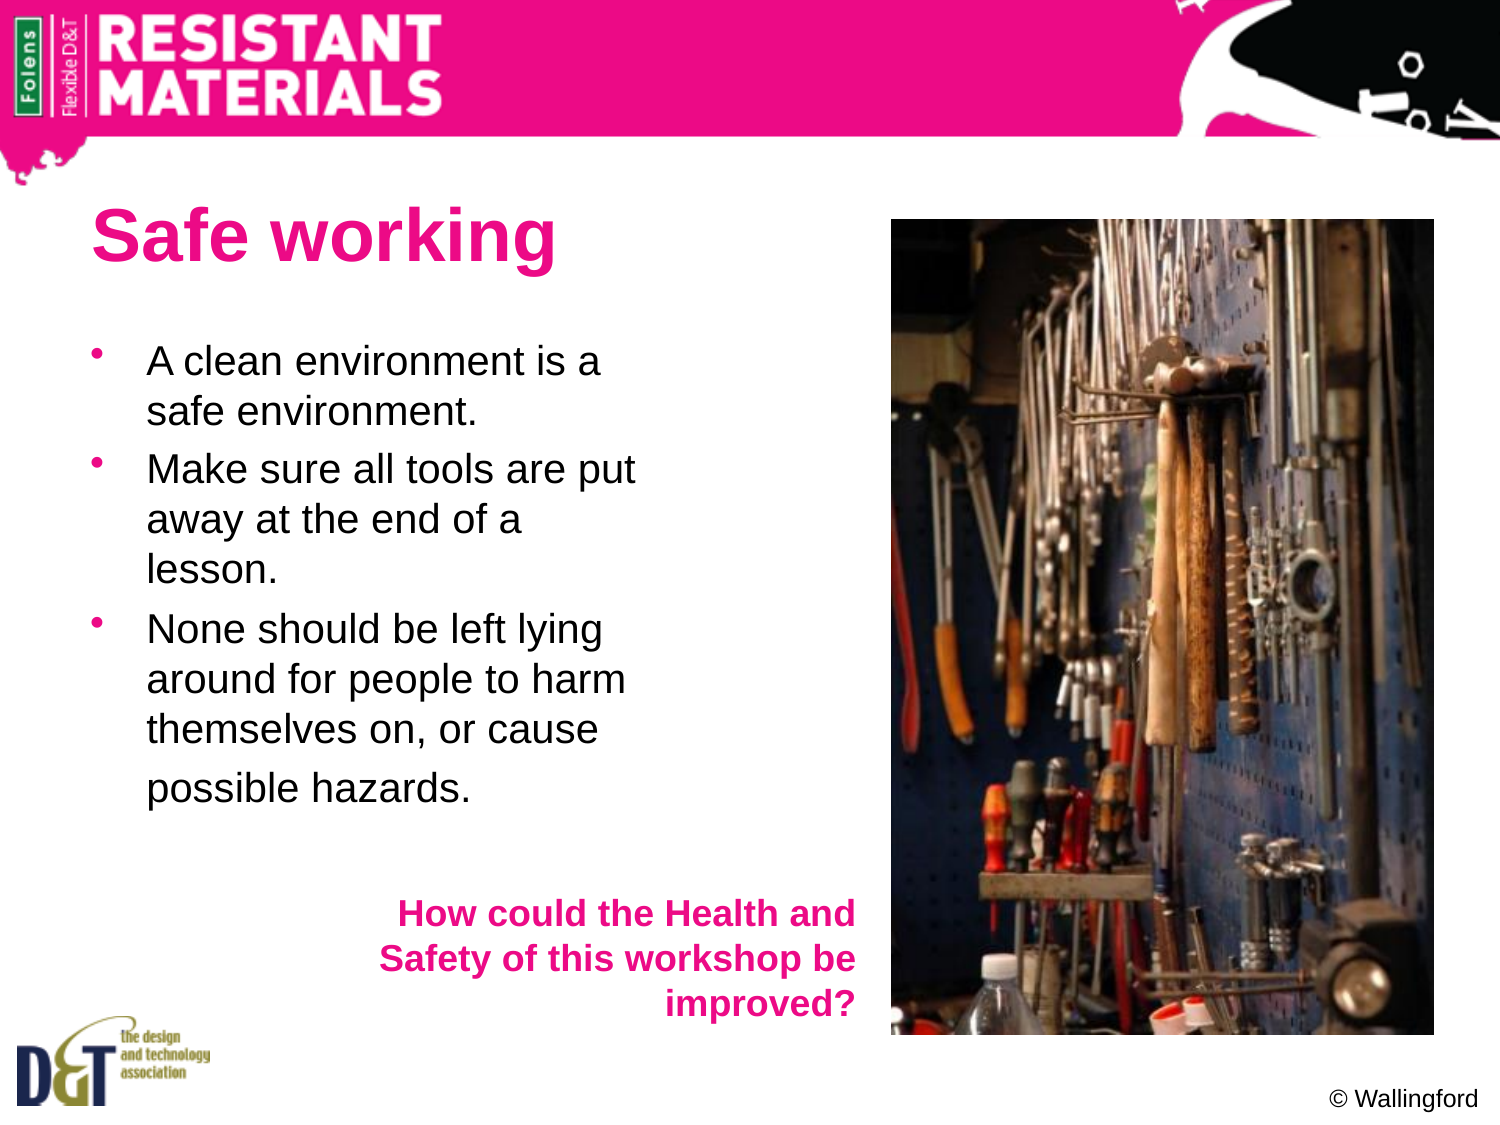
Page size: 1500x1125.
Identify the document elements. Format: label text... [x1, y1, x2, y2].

picture [0, 0, 1500, 1125]
list A clean environment is a safe environment. Make sure all tools are put away at the end of a lesson. None should be left lying around for people to harm themselves on, or cause possible hazards. [75, 326, 656, 1005]
text_box © Wallingford [1257, 1074, 1495, 1125]
title Safe working [76, 160, 1427, 301]
text_box How could the Health and Safety of this workshop be improved? [360, 881, 872, 1032]
